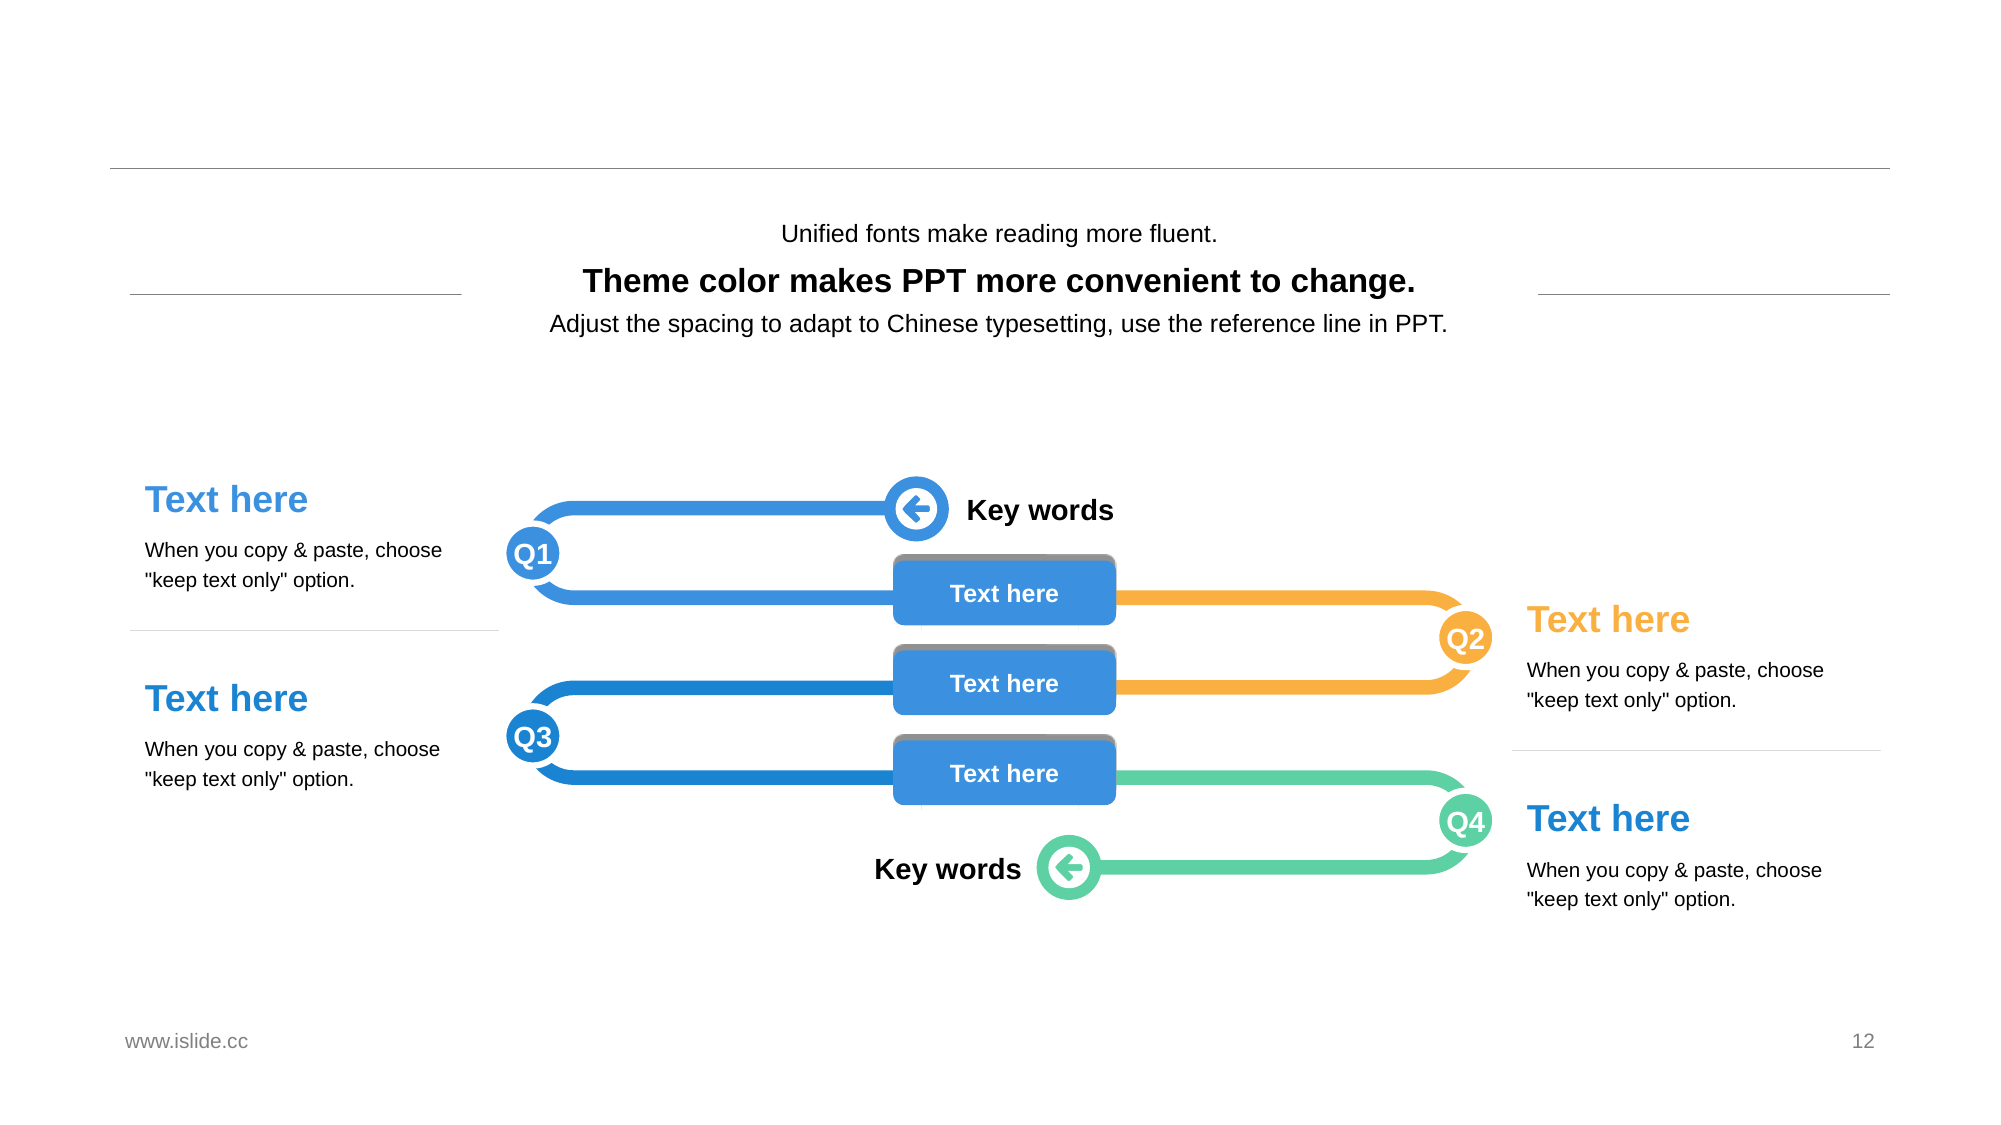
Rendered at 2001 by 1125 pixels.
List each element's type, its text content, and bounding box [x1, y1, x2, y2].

text_box [882, 475, 950, 543]
text_box Unified fonts make reading more fluent. Theme color makes PPT more convenient to change. Adjust the spacing to adapt to Chinese typesetting, use the reference line in PPT. [461, 200, 1539, 294]
text_box When you copy & paste, choose "keep text only" option. [1512, 845, 1881, 936]
text_box [1048, 846, 1090, 889]
text_box Unified fonts make reading more fluent. Theme color makes PPT more convenient to change. Adjust the spacing to adapt to Chinese typesetting, use the reference line in PPT. [461, 295, 1539, 383]
text_box Q1 [502, 522, 564, 584]
text_box When you copy & paste, choose "keep text only" option. [130, 724, 499, 816]
text_box Text here [130, 666, 499, 724]
text_box [1117, 666, 1473, 696]
text_box When you copy & paste, choose "keep text only" option. [1512, 645, 1881, 737]
text_box When you copy & paste, choose "keep text only" option. [130, 525, 499, 616]
footer www.islide.cc [109, 1023, 790, 1058]
text_box [895, 488, 938, 530]
text_box [1037, 833, 1103, 901]
text_box Key words [837, 839, 1037, 895]
text_box [530, 499, 884, 527]
text_box Text here [893, 560, 1117, 626]
text_box Text here [893, 740, 1117, 806]
slide_number 12 [1412, 1023, 1890, 1058]
text_box [528, 679, 893, 708]
text_box Q3 [502, 705, 564, 767]
text_box Key words [951, 481, 1163, 537]
text_box Text here [1512, 786, 1881, 845]
text_box [1102, 848, 1471, 876]
text_box Q4 [1435, 789, 1497, 852]
text_box [530, 580, 893, 607]
text_box Q2 [1435, 606, 1497, 669]
text_box Text here [893, 650, 1117, 716]
text_box Text here [130, 466, 499, 525]
text_box [1117, 589, 1465, 613]
text_box [533, 761, 893, 786]
text_box [1117, 769, 1468, 794]
text_box Text here [1512, 587, 1881, 645]
